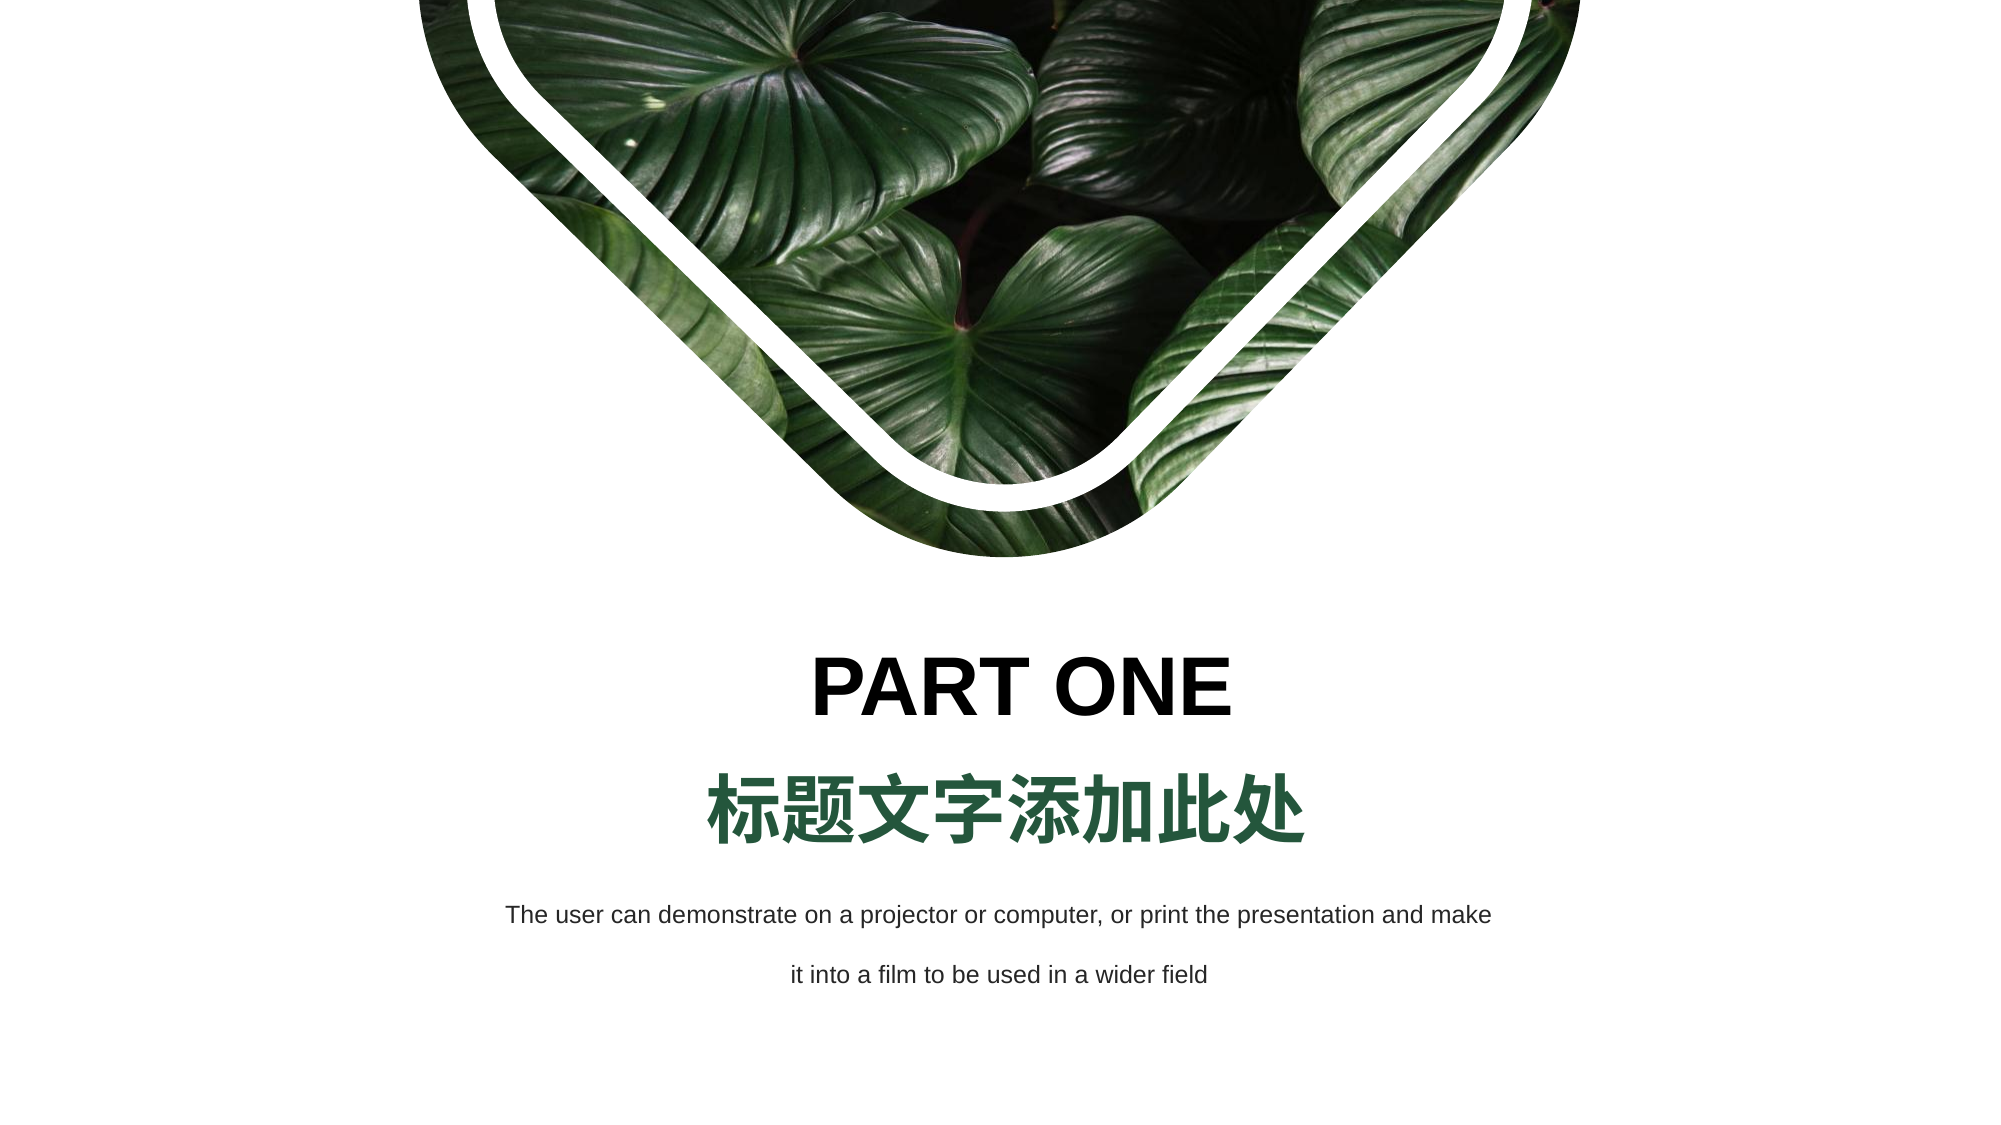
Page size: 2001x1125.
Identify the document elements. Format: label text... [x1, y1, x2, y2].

picture [418, 0, 1581, 558]
text_box PART ONE [786, 624, 1258, 740]
text_box 标题文字添加此处 [691, 754, 1321, 860]
text_box The user can demonstrate on a projector or computer, or print the presentation and make it into a film to be used in a wider field [489, 860, 1511, 996]
